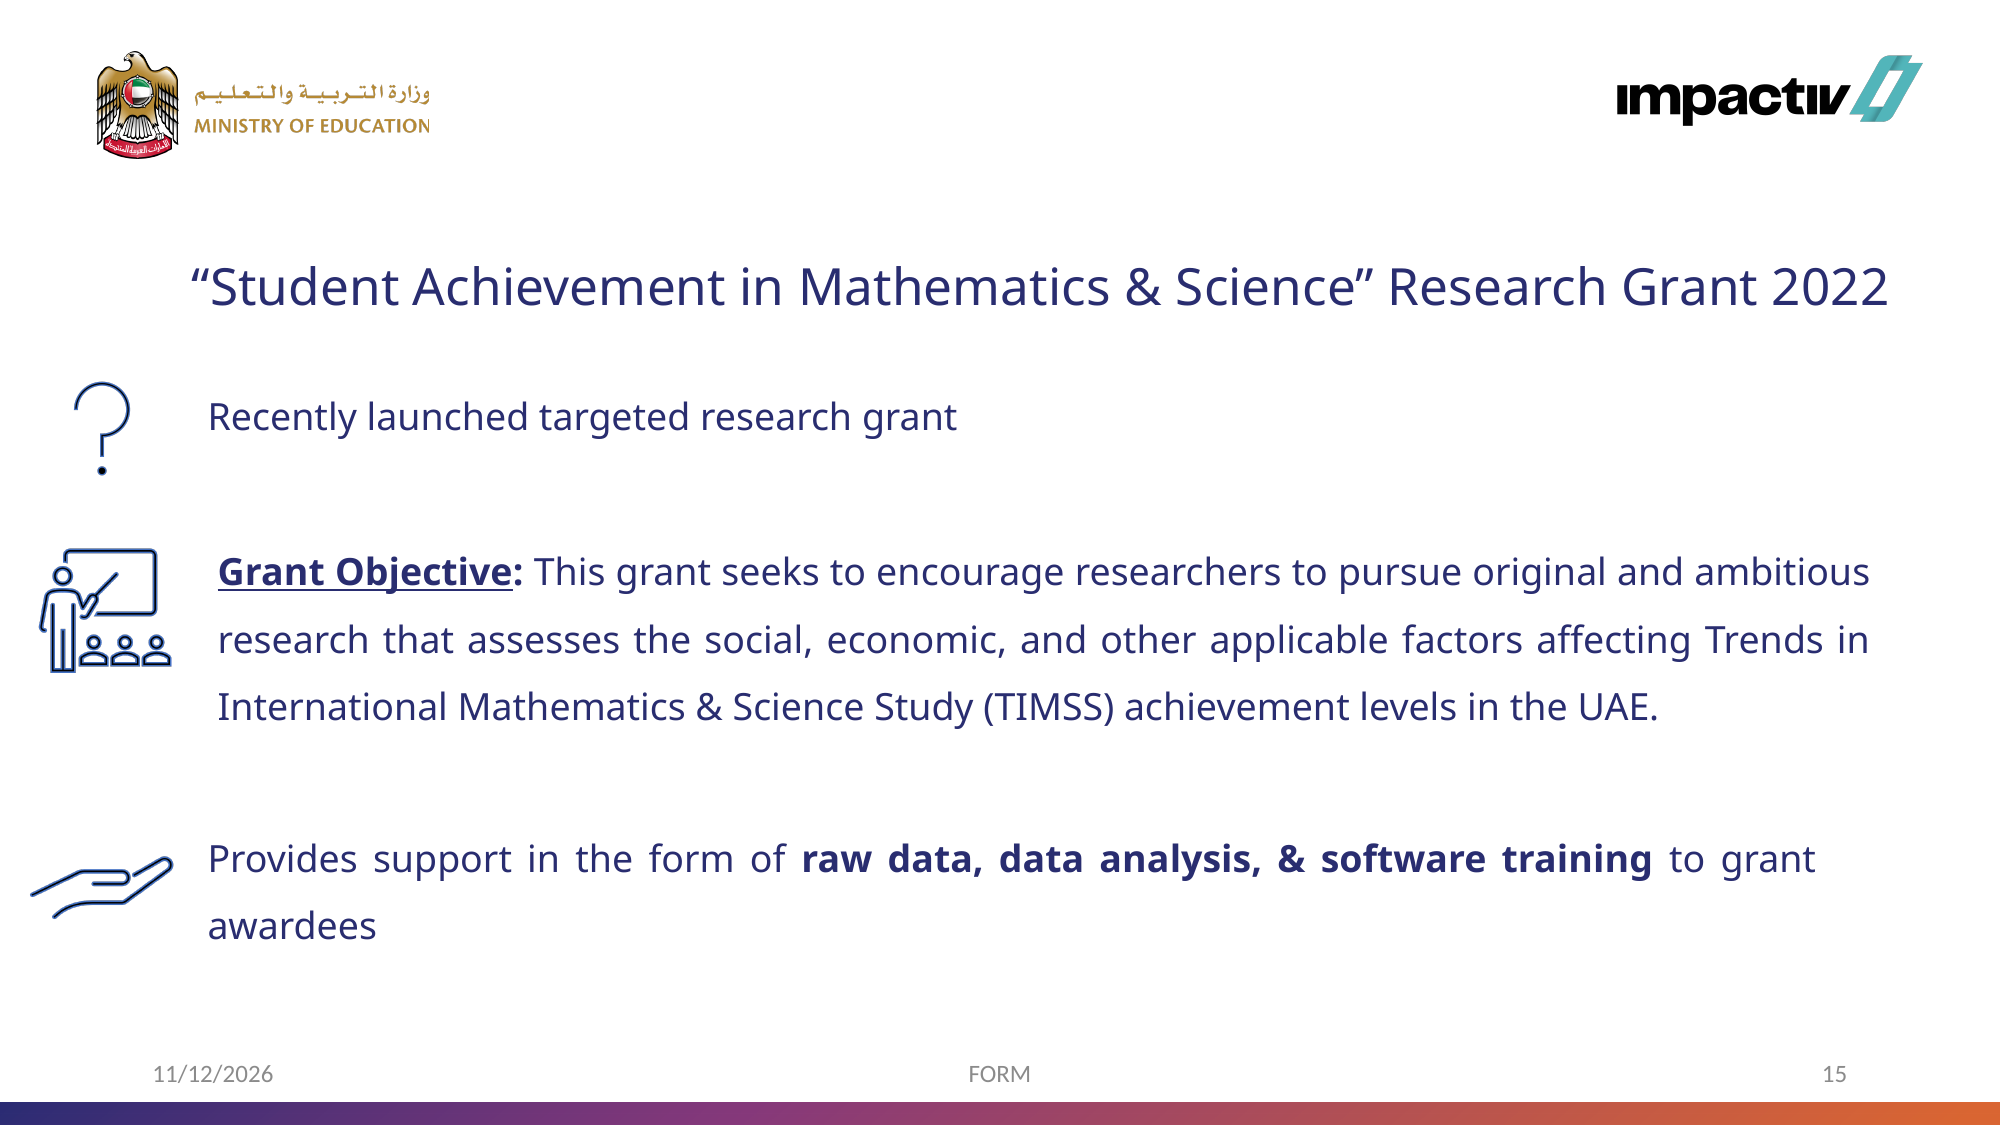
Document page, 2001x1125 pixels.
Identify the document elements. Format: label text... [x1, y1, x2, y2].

picture [38, 365, 166, 492]
picture [26, 812, 177, 963]
list [137, 399, 1913, 515]
text_box Recently launched targeted research grant [192, 390, 1877, 505]
footer FORM [662, 1042, 1338, 1103]
title “Student Achievement in Mathematics & Science” Research Grant 2022 [176, 149, 1913, 367]
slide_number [137, 1042, 588, 1103]
picture [1610, 52, 1929, 128]
text_box Provides support in the form of raw data, data analysis, & software training to grant awardees [192, 804, 1831, 985]
text_box Grant Objective: This grant seeks to encourage researchers to pursue original and ambitious research that assesses the social, economic, and other applicable factors affecting Trends in International Mathematics & Science Study (TIMSS) achievement levels in the UAE. [202, 518, 1887, 759]
slide_number 15 [1412, 1042, 1863, 1103]
picture [29, 535, 180, 686]
